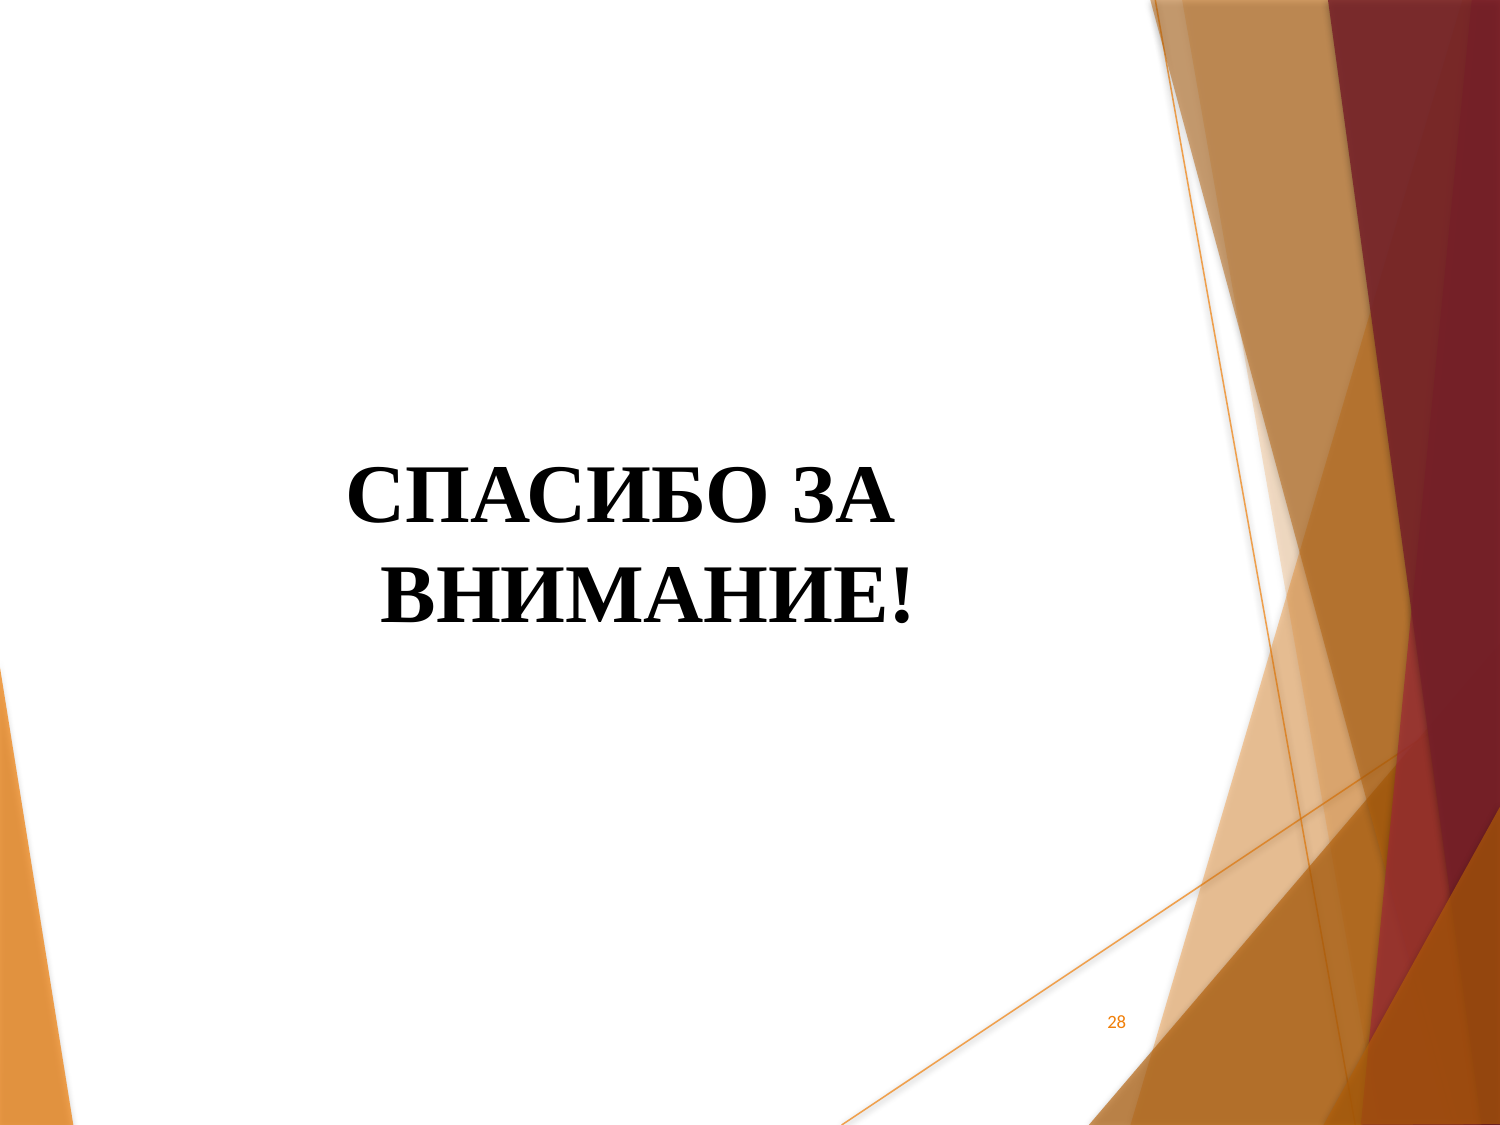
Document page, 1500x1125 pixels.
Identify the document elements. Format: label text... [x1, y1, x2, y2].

title [1142, 224, 1474, 232]
slide_number 28 [1057, 991, 1142, 1051]
list СПАСИБО ЗА ВНИМАНИЕ! [99, 208, 1142, 991]
